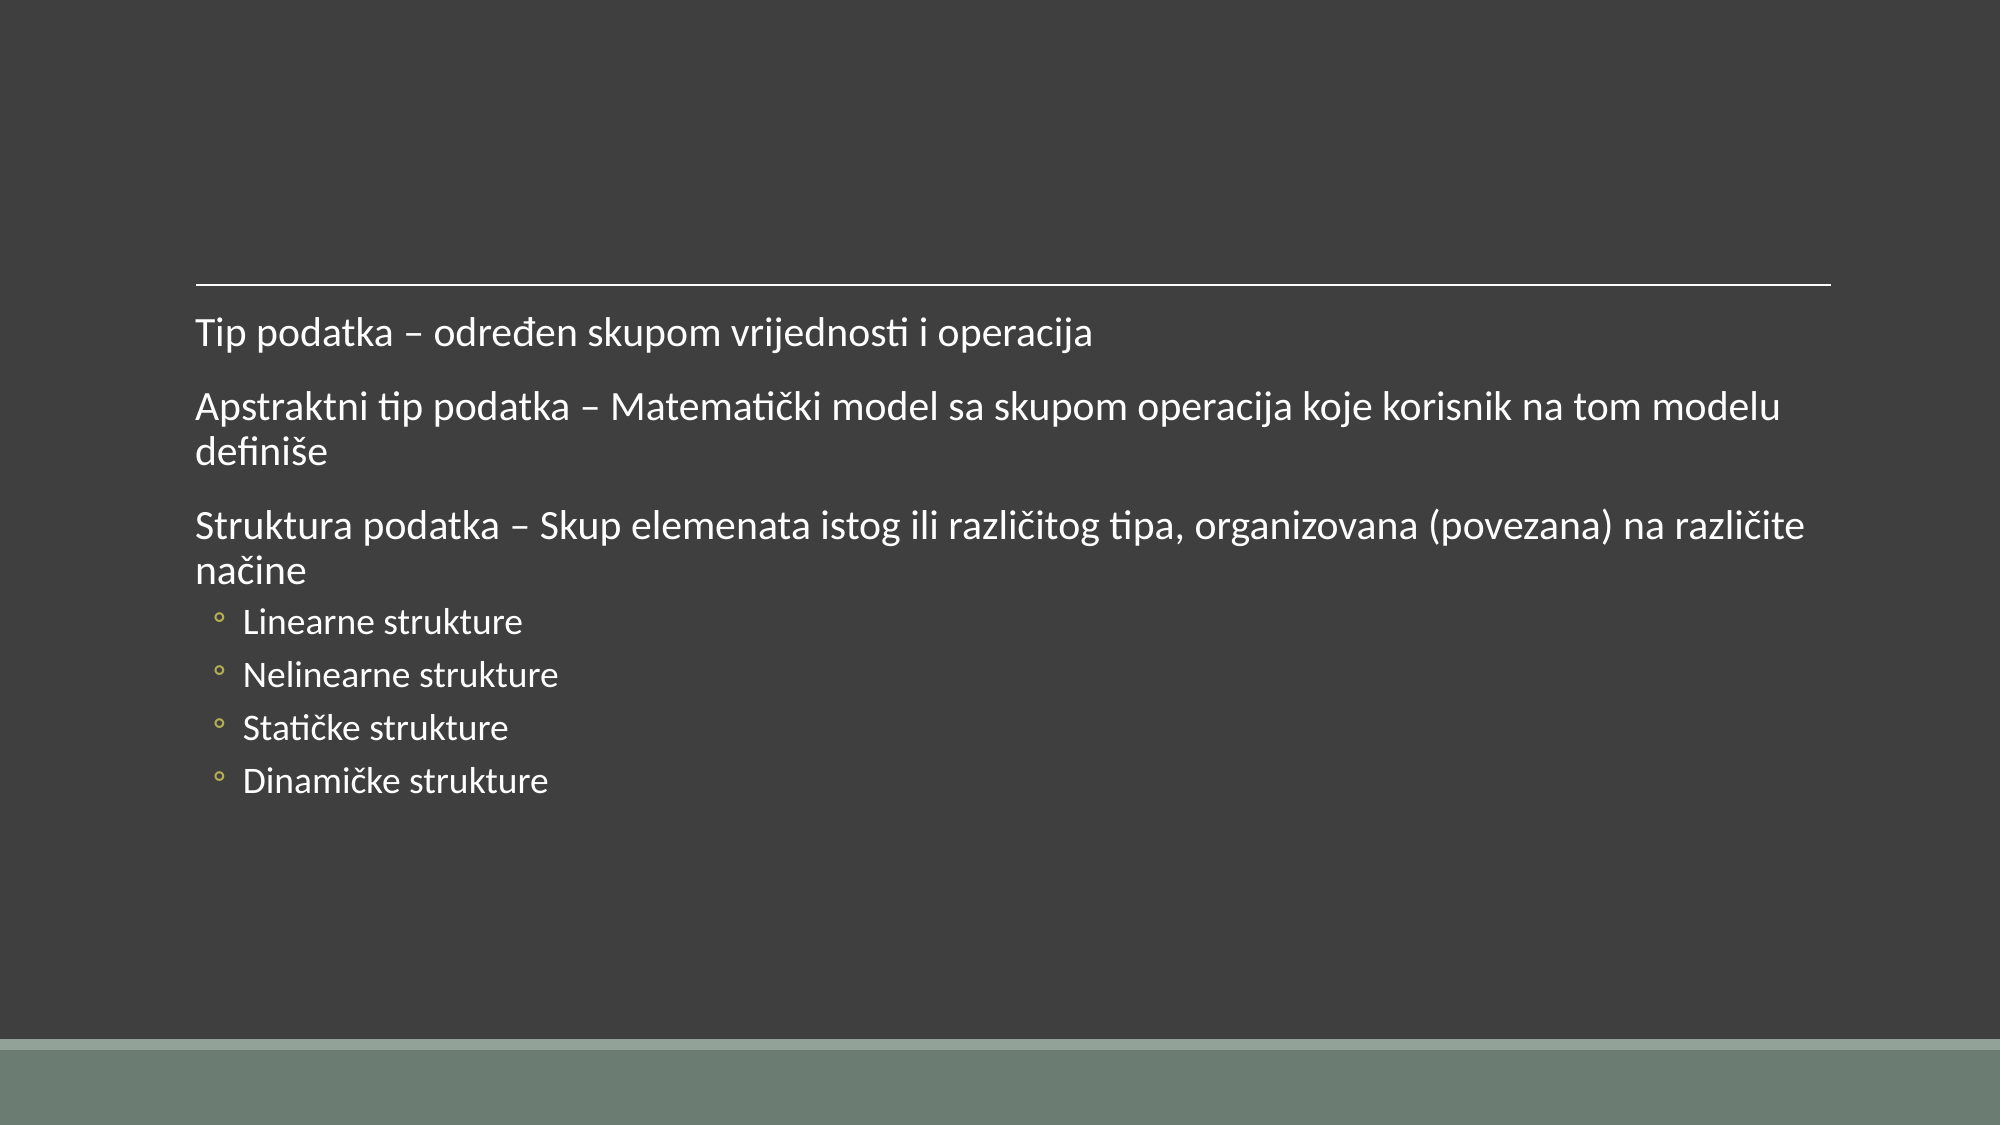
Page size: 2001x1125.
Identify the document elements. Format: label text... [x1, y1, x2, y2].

list Tip podatka – određen skupom vrijednosti i operacija Apstraktni tip podatka – Matematički model sa skupom operacija koje korisnik na tom modelu definiše Struktura podatka – Skup elemenata istog ili različitog tipa, organizovana (povezana) na različite načine Linearne strukture Nelinearne strukture Statičke strukture Dinamičke strukture [180, 302, 1830, 963]
